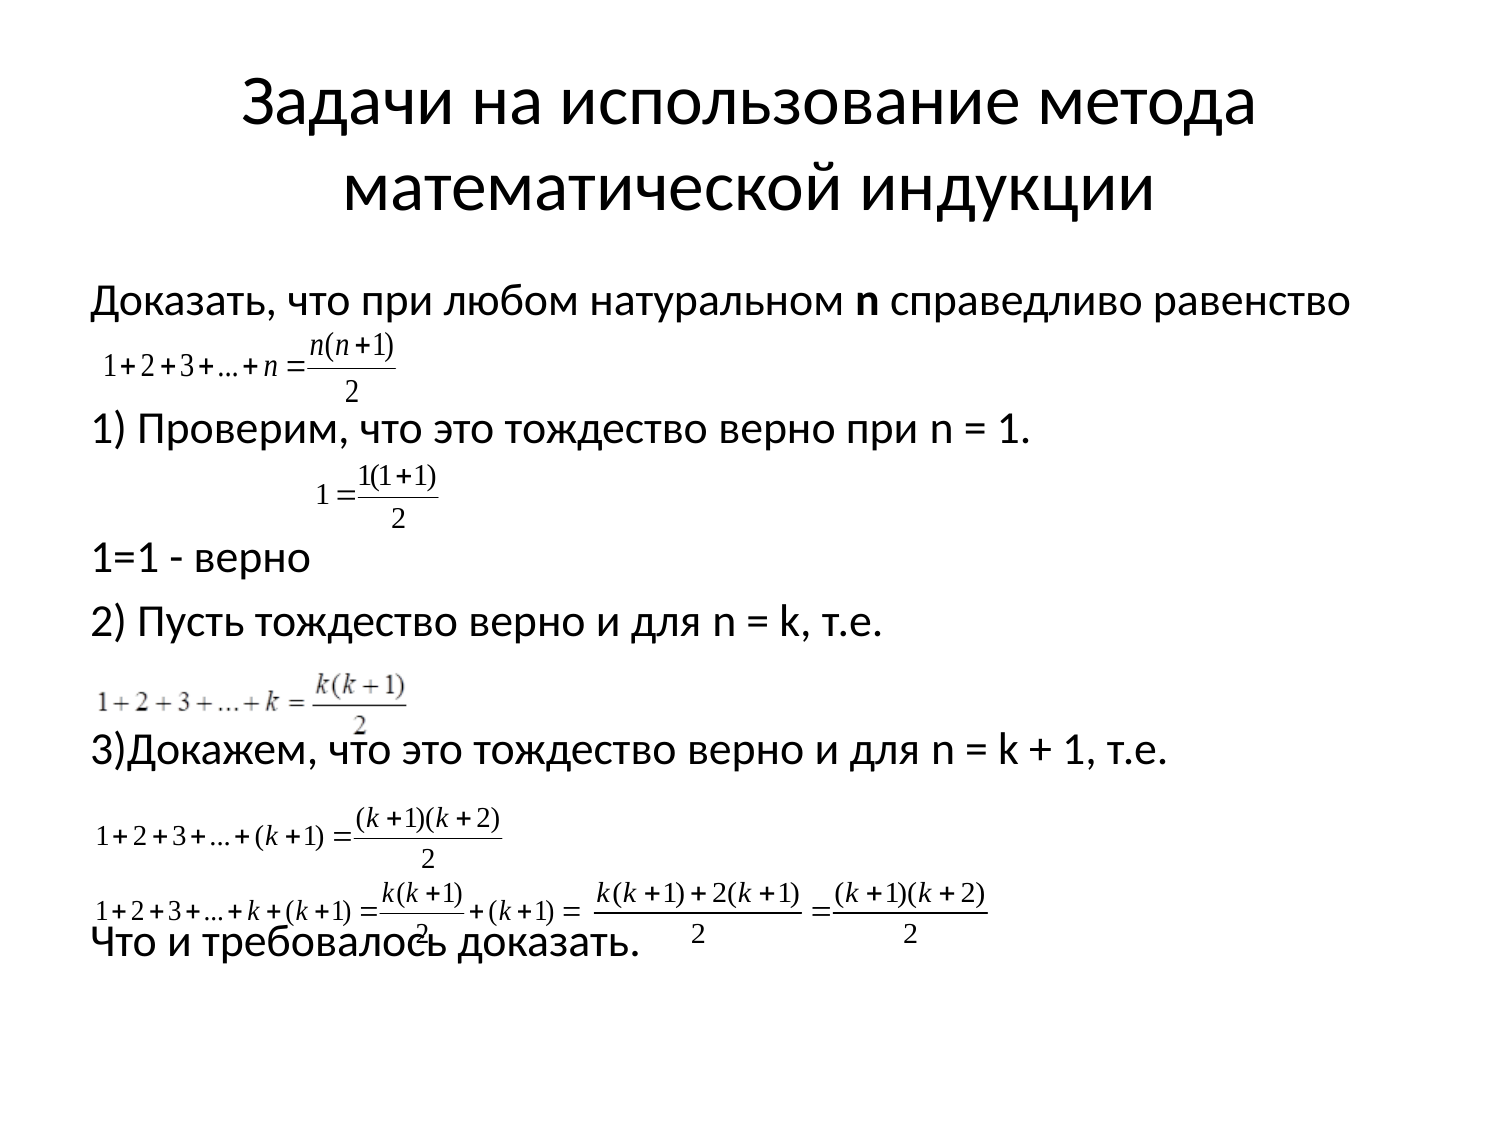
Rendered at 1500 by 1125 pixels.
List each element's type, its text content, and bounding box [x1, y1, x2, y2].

picture [312, 455, 443, 535]
list Доказать, что при любом натуральном n справедливо равенство 1) Проверим, что это тождество верно при n = 1. 1=1 - верно 2) Пусть тождество верно и для n = k, т.е. 3)Докажем, что это тождество верно и для n = k + 1, т.е. Что и требовалось доказать. [75, 262, 1425, 1005]
picture [100, 322, 1150, 410]
title Задачи на использование метода математической индукции [75, 45, 1425, 233]
picture [92, 664, 413, 742]
picture [93, 798, 1142, 949]
